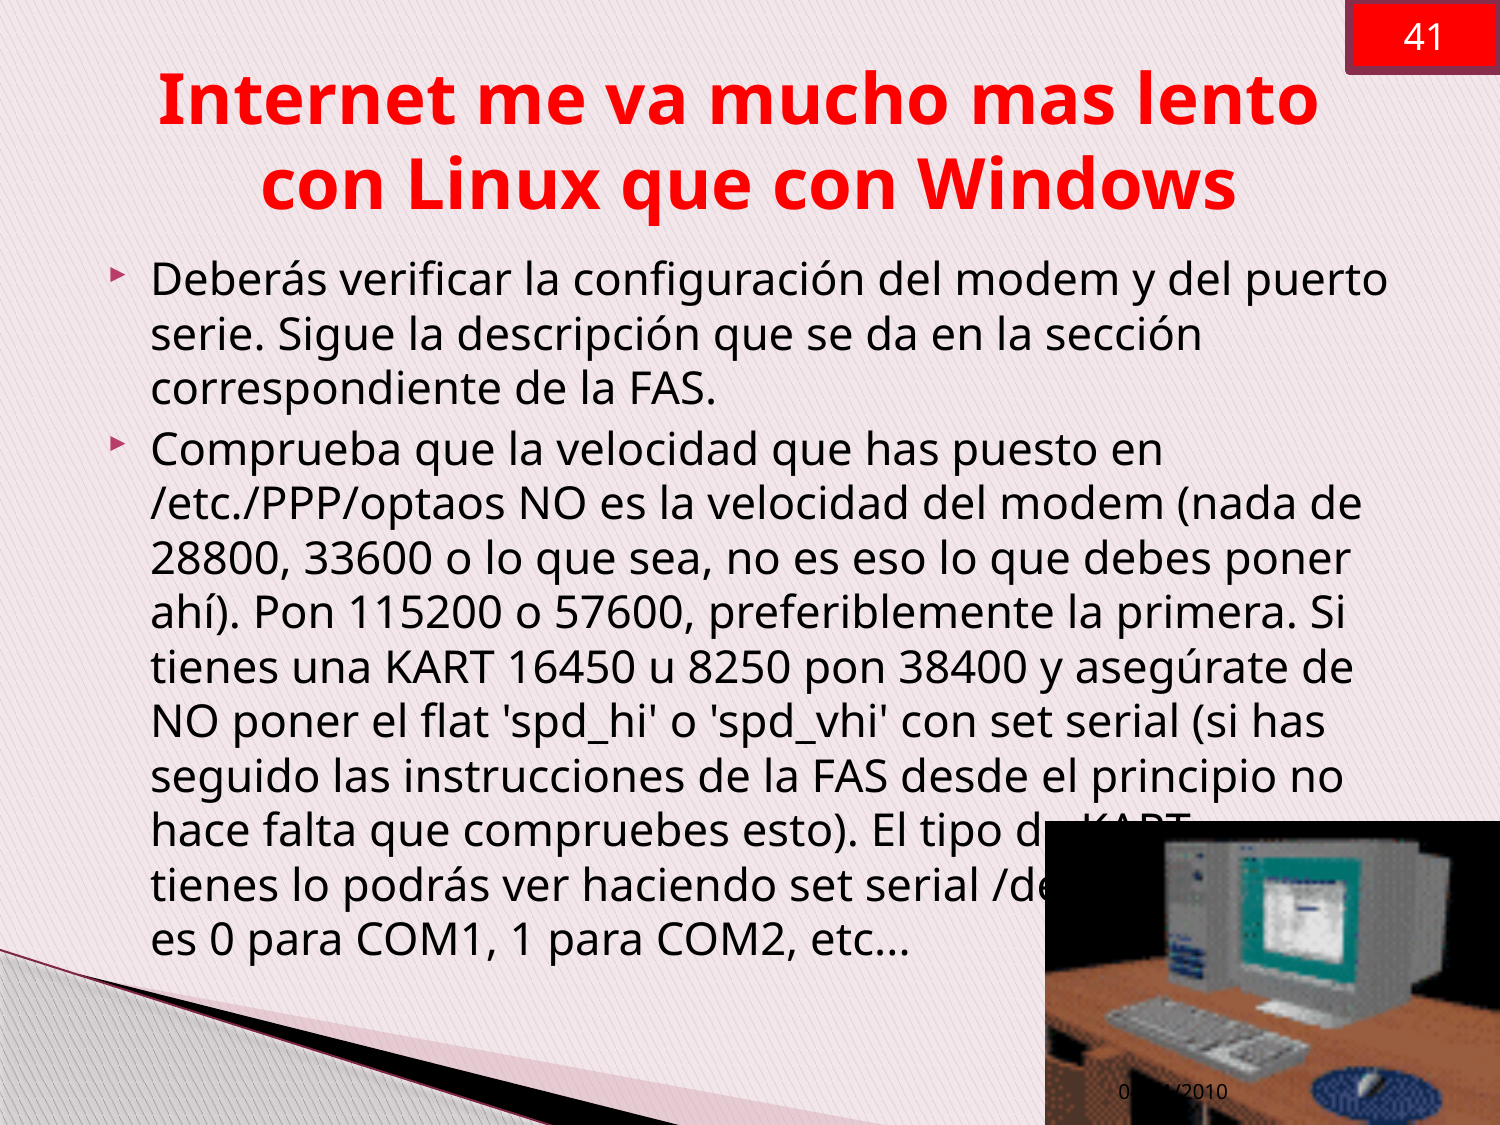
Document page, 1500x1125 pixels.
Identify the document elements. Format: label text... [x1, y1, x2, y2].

text_box 41 [1345, 0, 1500, 75]
picture [1045, 821, 1500, 1125]
list Deberás verificar la configuración del modem y del puerto serie. Sigue la descripción que se da en la sección correspondiente de la FAS. Comprueba que la velocidad que has puesto en /etc./PPP/optaos NO es la velocidad del modem (nada de 28800, 33600 o lo que sea, no es eso lo que debes poner ahí). Pon 115200 o 57600, preferiblemente la primera. Si tienes una KART 16450 u 8250 pon 38400 y asegúrate de NO poner el flat 'spd_hi' o 'spd_vhi' con set serial (si has seguido las instrucciones de la FAS desde el principio no hace falta que compruebes esto). El tipo de KART que tienes lo podrás ver haciendo set serial /de/titis donde 'x' es 0 para COM1, 1 para COM2, etc... [75, 243, 1425, 986]
title Internet me va mucho mas lento con Linux que con Windows [75, 45, 1425, 233]
